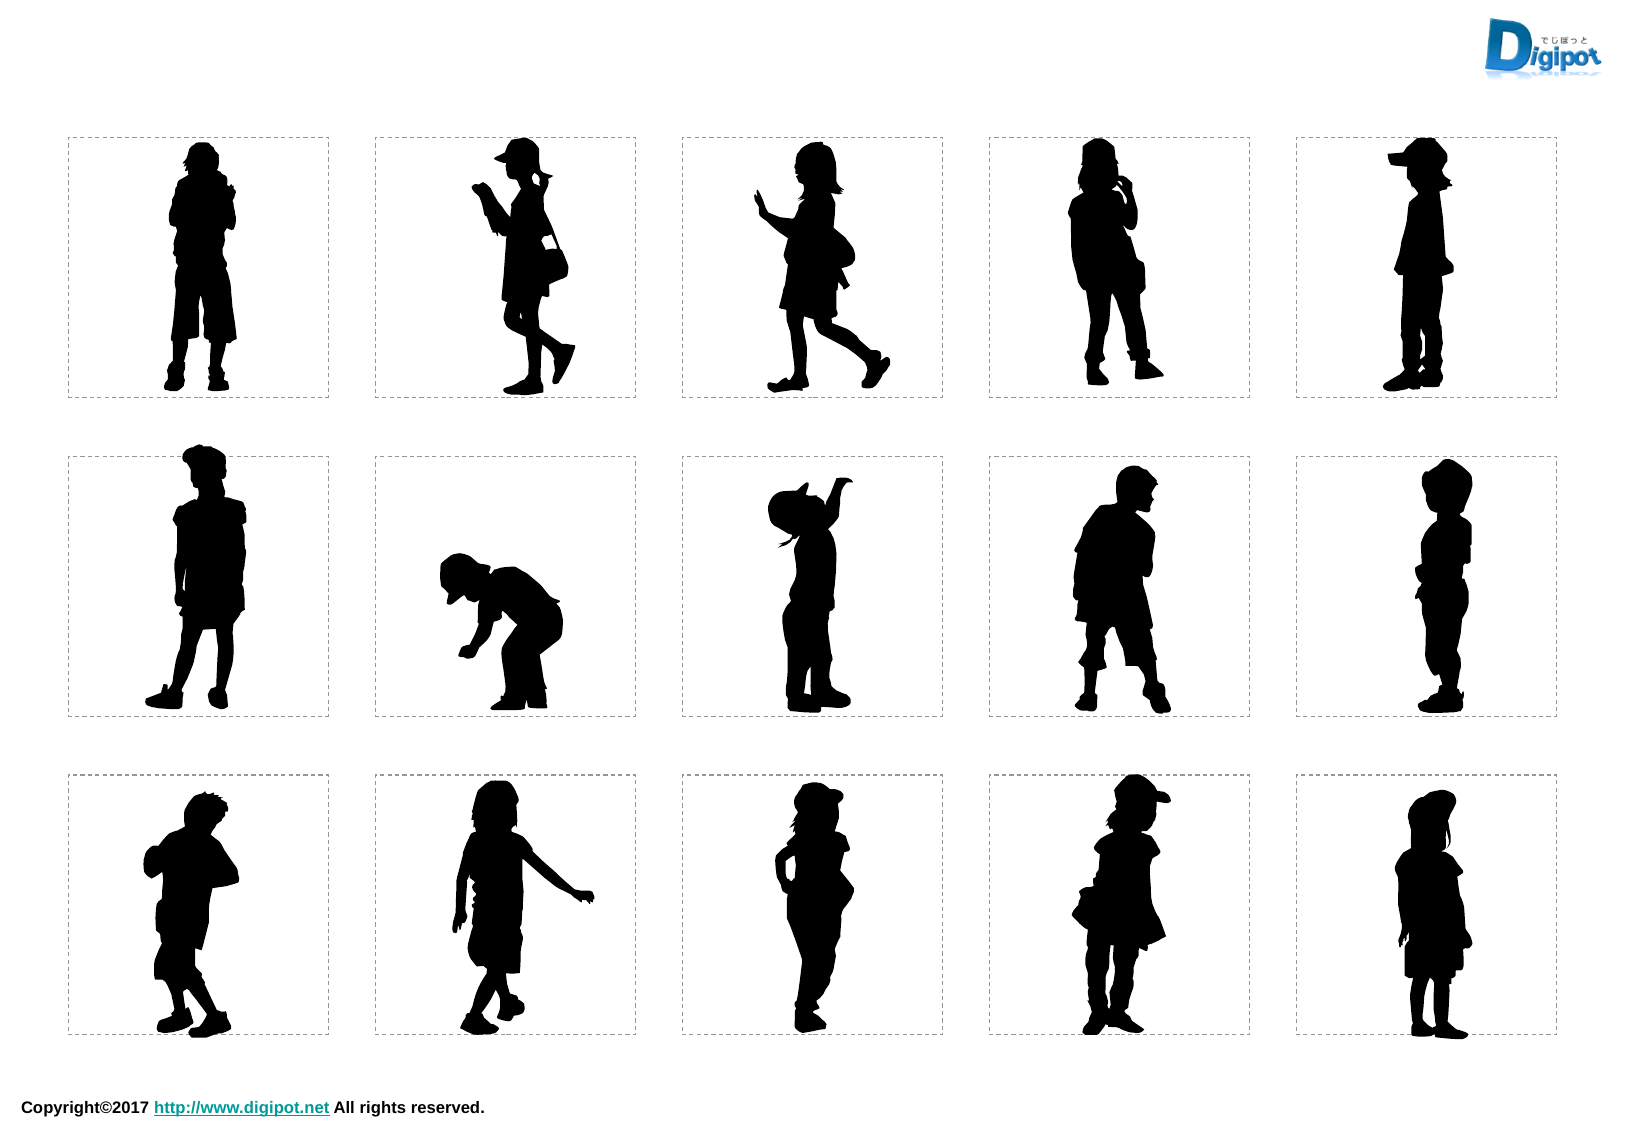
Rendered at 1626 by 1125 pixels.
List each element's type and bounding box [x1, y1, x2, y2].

text_box [1071, 774, 1171, 1035]
text_box [1382, 137, 1454, 392]
text_box [1394, 789, 1473, 1040]
text_box [164, 142, 237, 392]
text_box [754, 141, 891, 393]
text_box [1072, 465, 1171, 714]
text_box [1067, 138, 1164, 386]
picture [1485, 18, 1602, 82]
text_box [145, 444, 247, 710]
text_box [768, 477, 854, 713]
text_box [143, 791, 240, 1038]
text_box [1415, 459, 1473, 713]
text_box [452, 780, 595, 1035]
text_box [775, 782, 854, 1033]
text_box [471, 137, 576, 396]
text_box [440, 553, 564, 711]
